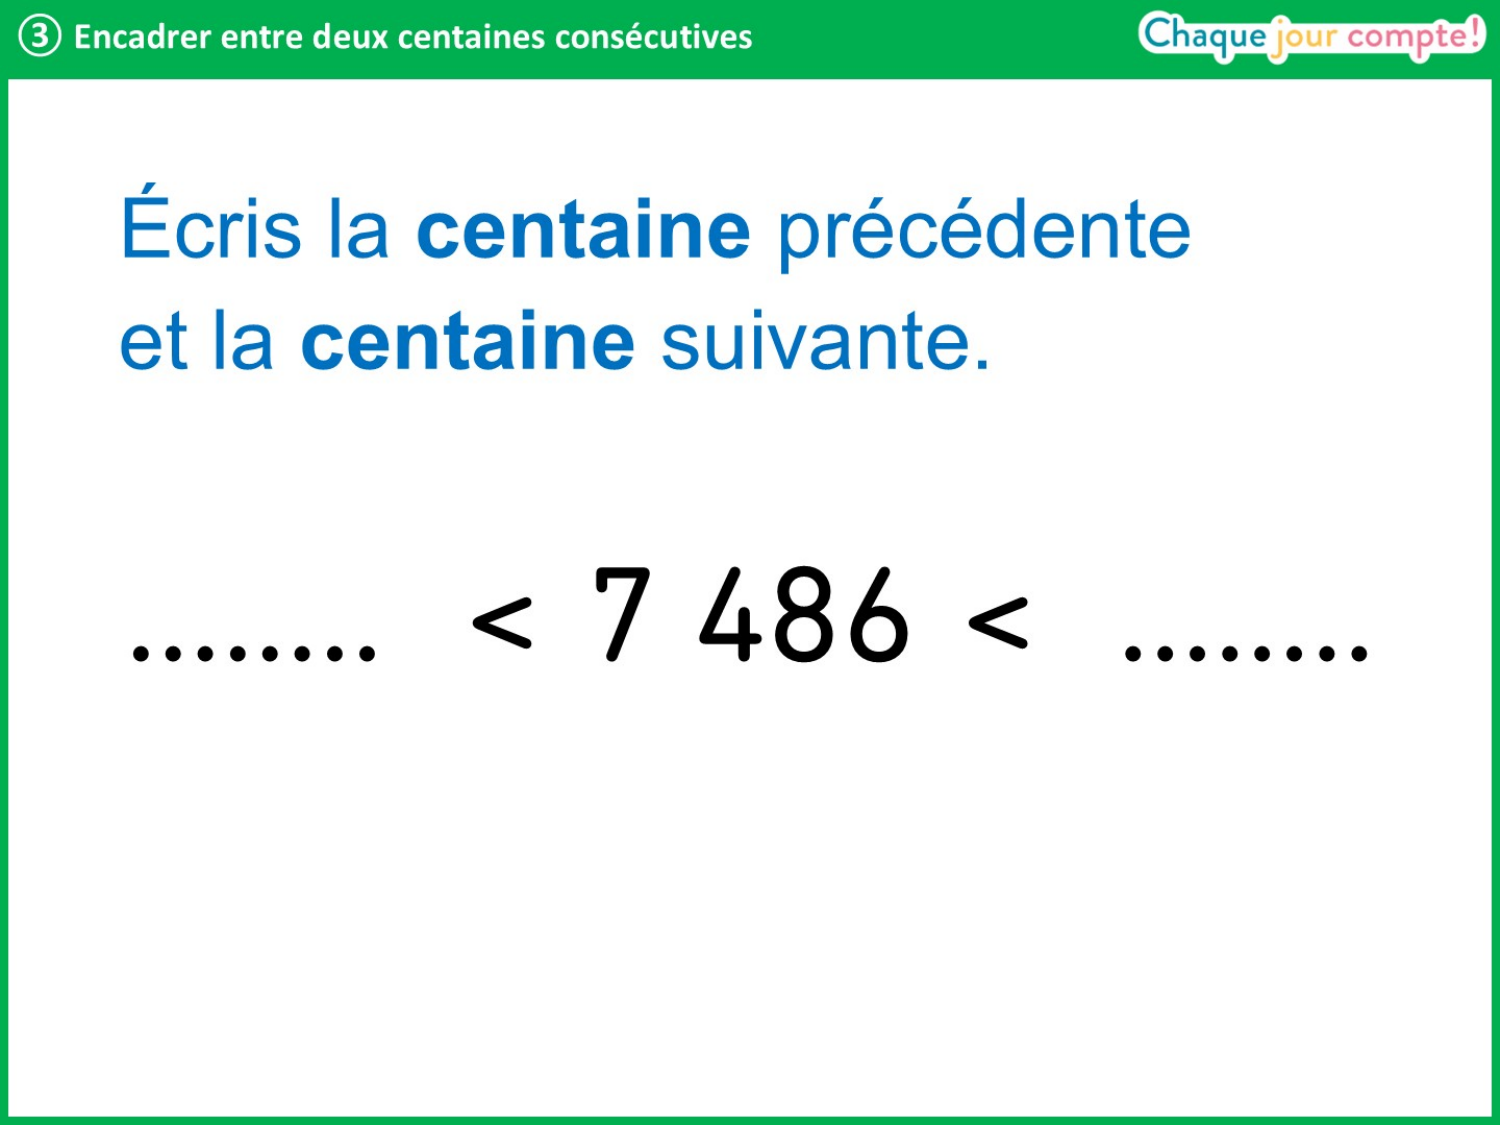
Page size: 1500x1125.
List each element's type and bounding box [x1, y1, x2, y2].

list [0, 0, 1500, 1125]
